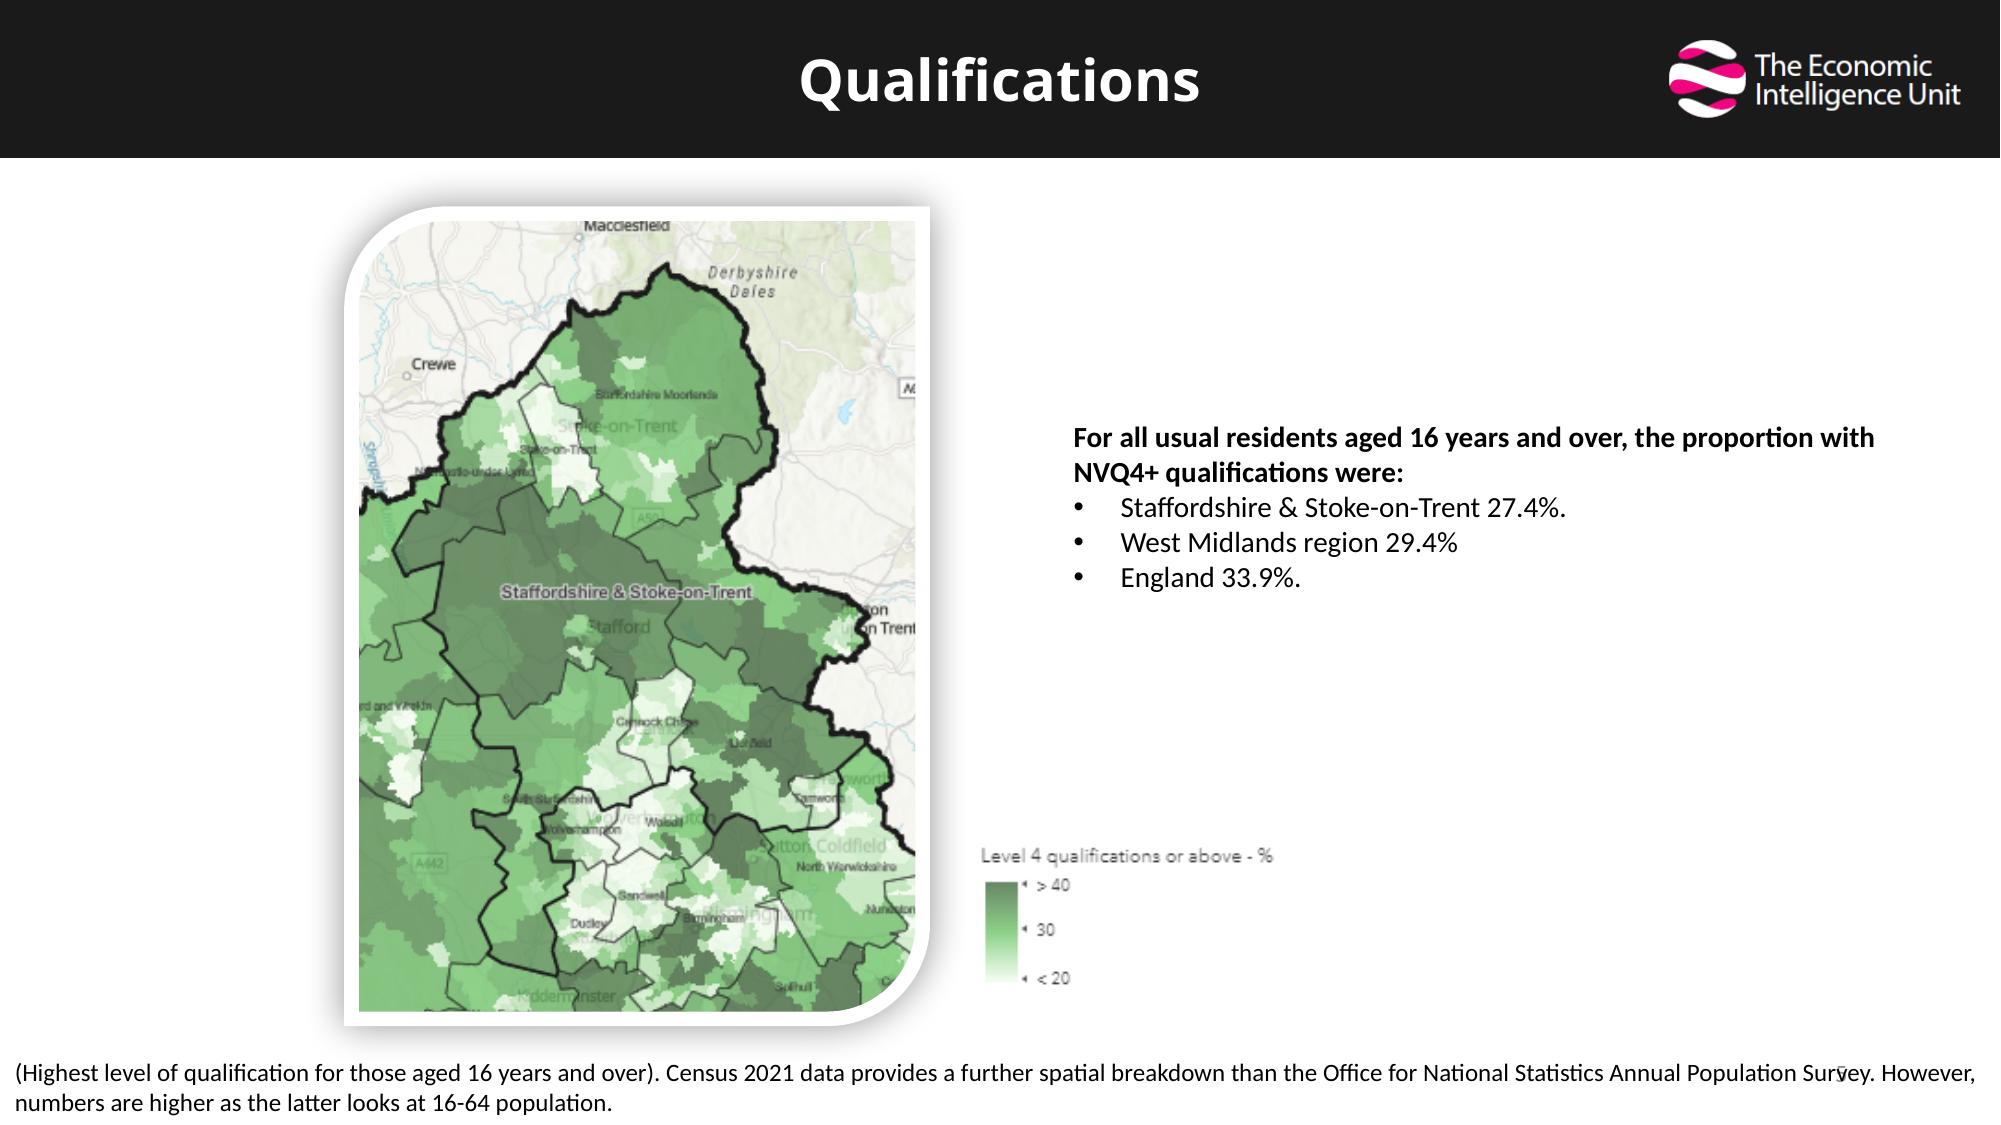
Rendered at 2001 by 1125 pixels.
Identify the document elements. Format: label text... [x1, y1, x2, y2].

picture [957, 834, 1285, 1008]
picture [1663, 32, 1972, 126]
text_box For all usual residents aged 16 years and over, the proportion with NVQ4+ qualifications were: Staffordshire & Stoke-on-Trent 27.4%. West Midlands region 29.4% England 33.9%. [1059, 411, 1929, 601]
slide_number 5 [1412, 1042, 1863, 1103]
text_box [0, 0, 2000, 158]
text_box (Highest level of qualification for those aged 16 years and over). Census 2021 data provides a further spatial breakdown than the Office for National Statistics Annual Population Survey. However, numbers are higher as the latter looks at 16-64 population. [0, 1048, 2000, 1124]
picture [351, 213, 923, 1019]
title Qualifications [249, 43, 1663, 122]
